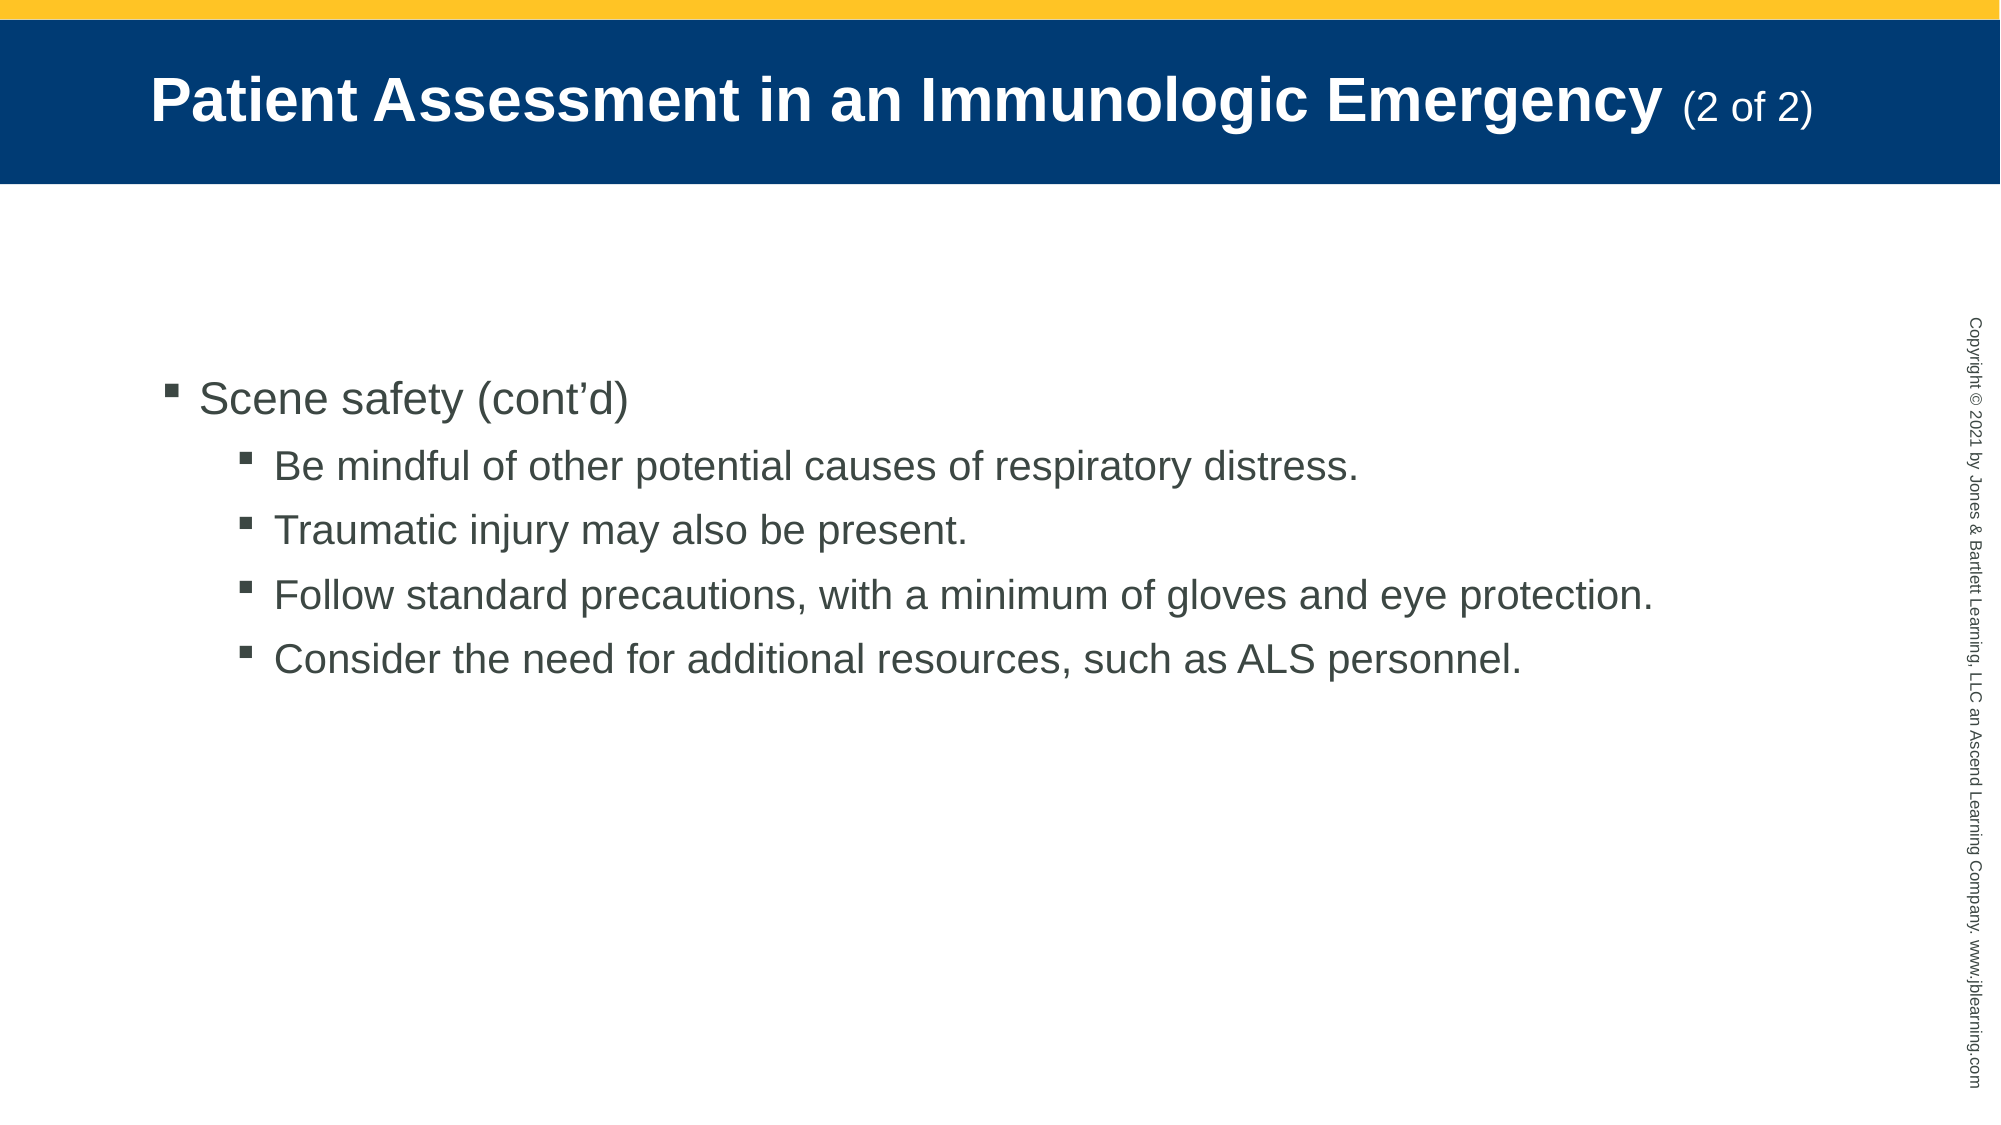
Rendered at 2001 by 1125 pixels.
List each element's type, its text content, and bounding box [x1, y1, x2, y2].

list Scene safety (cont’d) Be mindful of other potential causes of respiratory distress. Traumatic injury may also be present. Follow standard precautions, with a minimum of gloves and eye protection. Consider the need for additional resources, such as ALS personnel. [146, 361, 1859, 1016]
title Patient Assessment in an Immunologic Emergency (2 of 2) [0, 19, 2000, 185]
